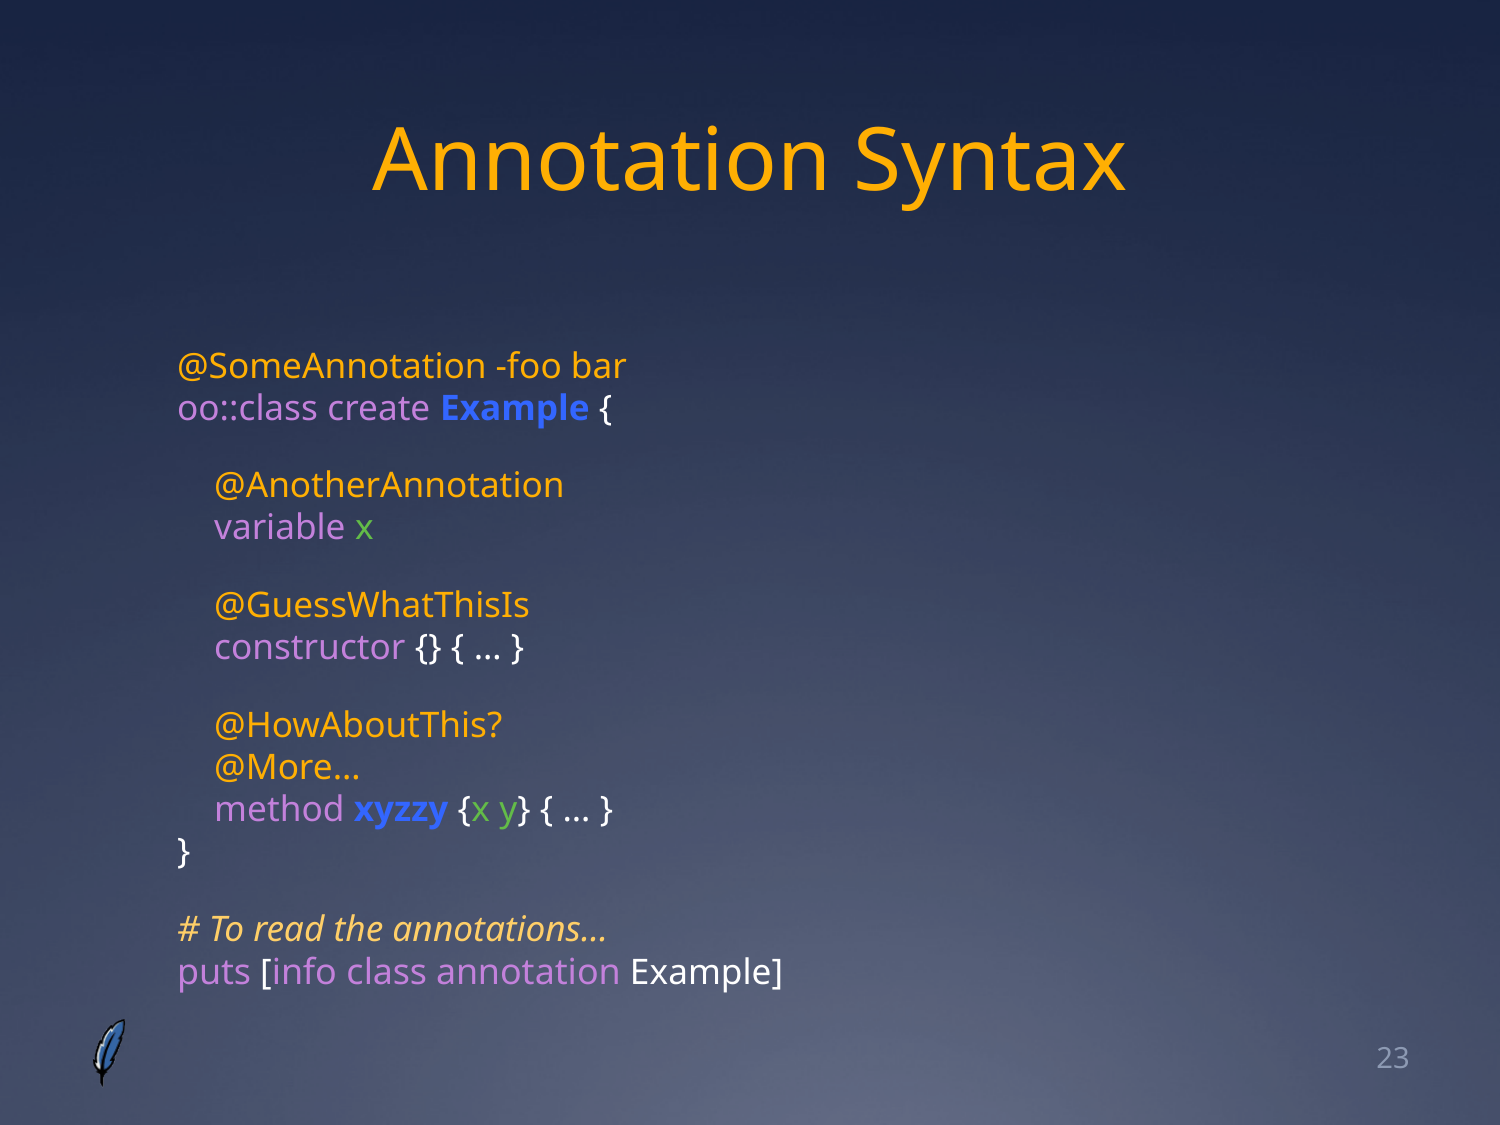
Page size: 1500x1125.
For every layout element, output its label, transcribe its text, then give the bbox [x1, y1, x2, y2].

title Annotation Syntax [100, 95, 1400, 225]
picture [75, 1019, 143, 1088]
list @SomeAnnotation -foo bar oo::class create Example { @AnotherAnnotation variable x @GuessWhatThisIs constructor {} { … } @HowAboutThis? @More… method xyzzy {x y} { … } } # To read the annotations… puts [info class annotation Example] [162, 335, 1338, 1005]
slide_number 23 [1325, 1029, 1425, 1090]
